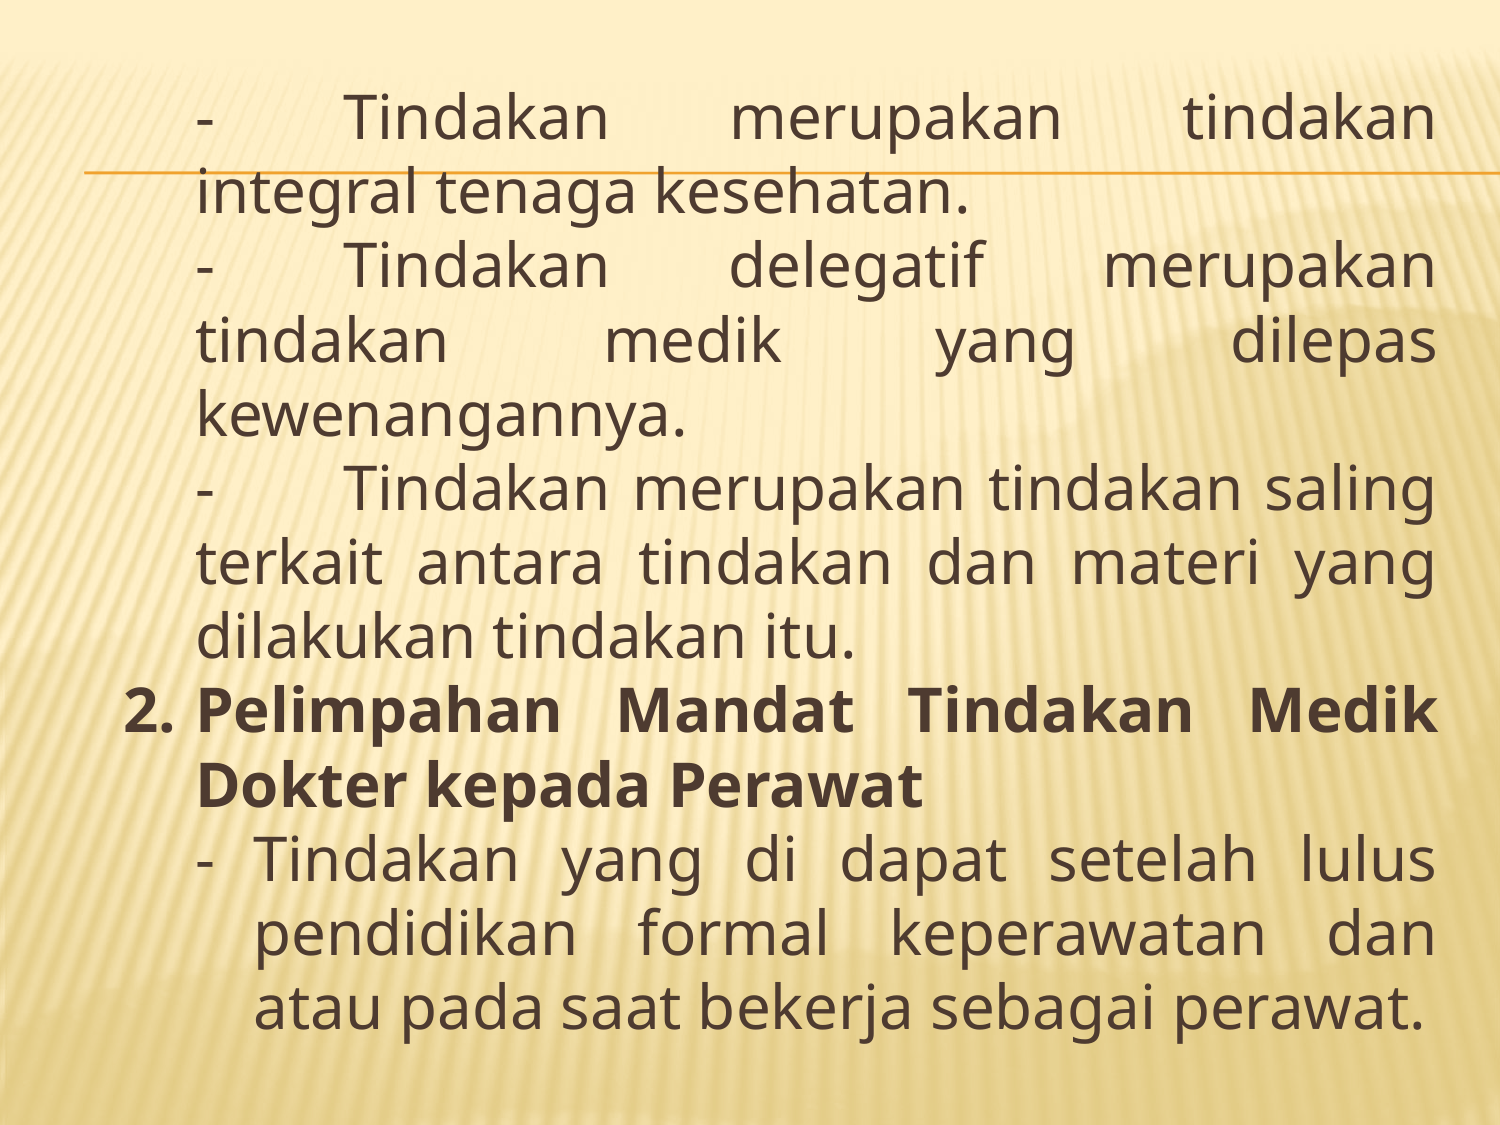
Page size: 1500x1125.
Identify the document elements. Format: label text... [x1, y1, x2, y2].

list - Tindakan merupakan tindakan integral tenaga kesehatan. - Tindakan delegatif merupakan tindakan medik yang dilepas kewenangannya. - Tindakan merupakan tindakan saling terkait antara tindakan dan materi yang dilakukan tindakan itu. 2. Pelimpahan Mandat Tindakan Medik Dokter kepada Perawat - Tindakan yang di dapat setelah lulus pendidikan formal keperawatan dan atau pada saat bekerja sebagai perawat. [50, 70, 1454, 1067]
